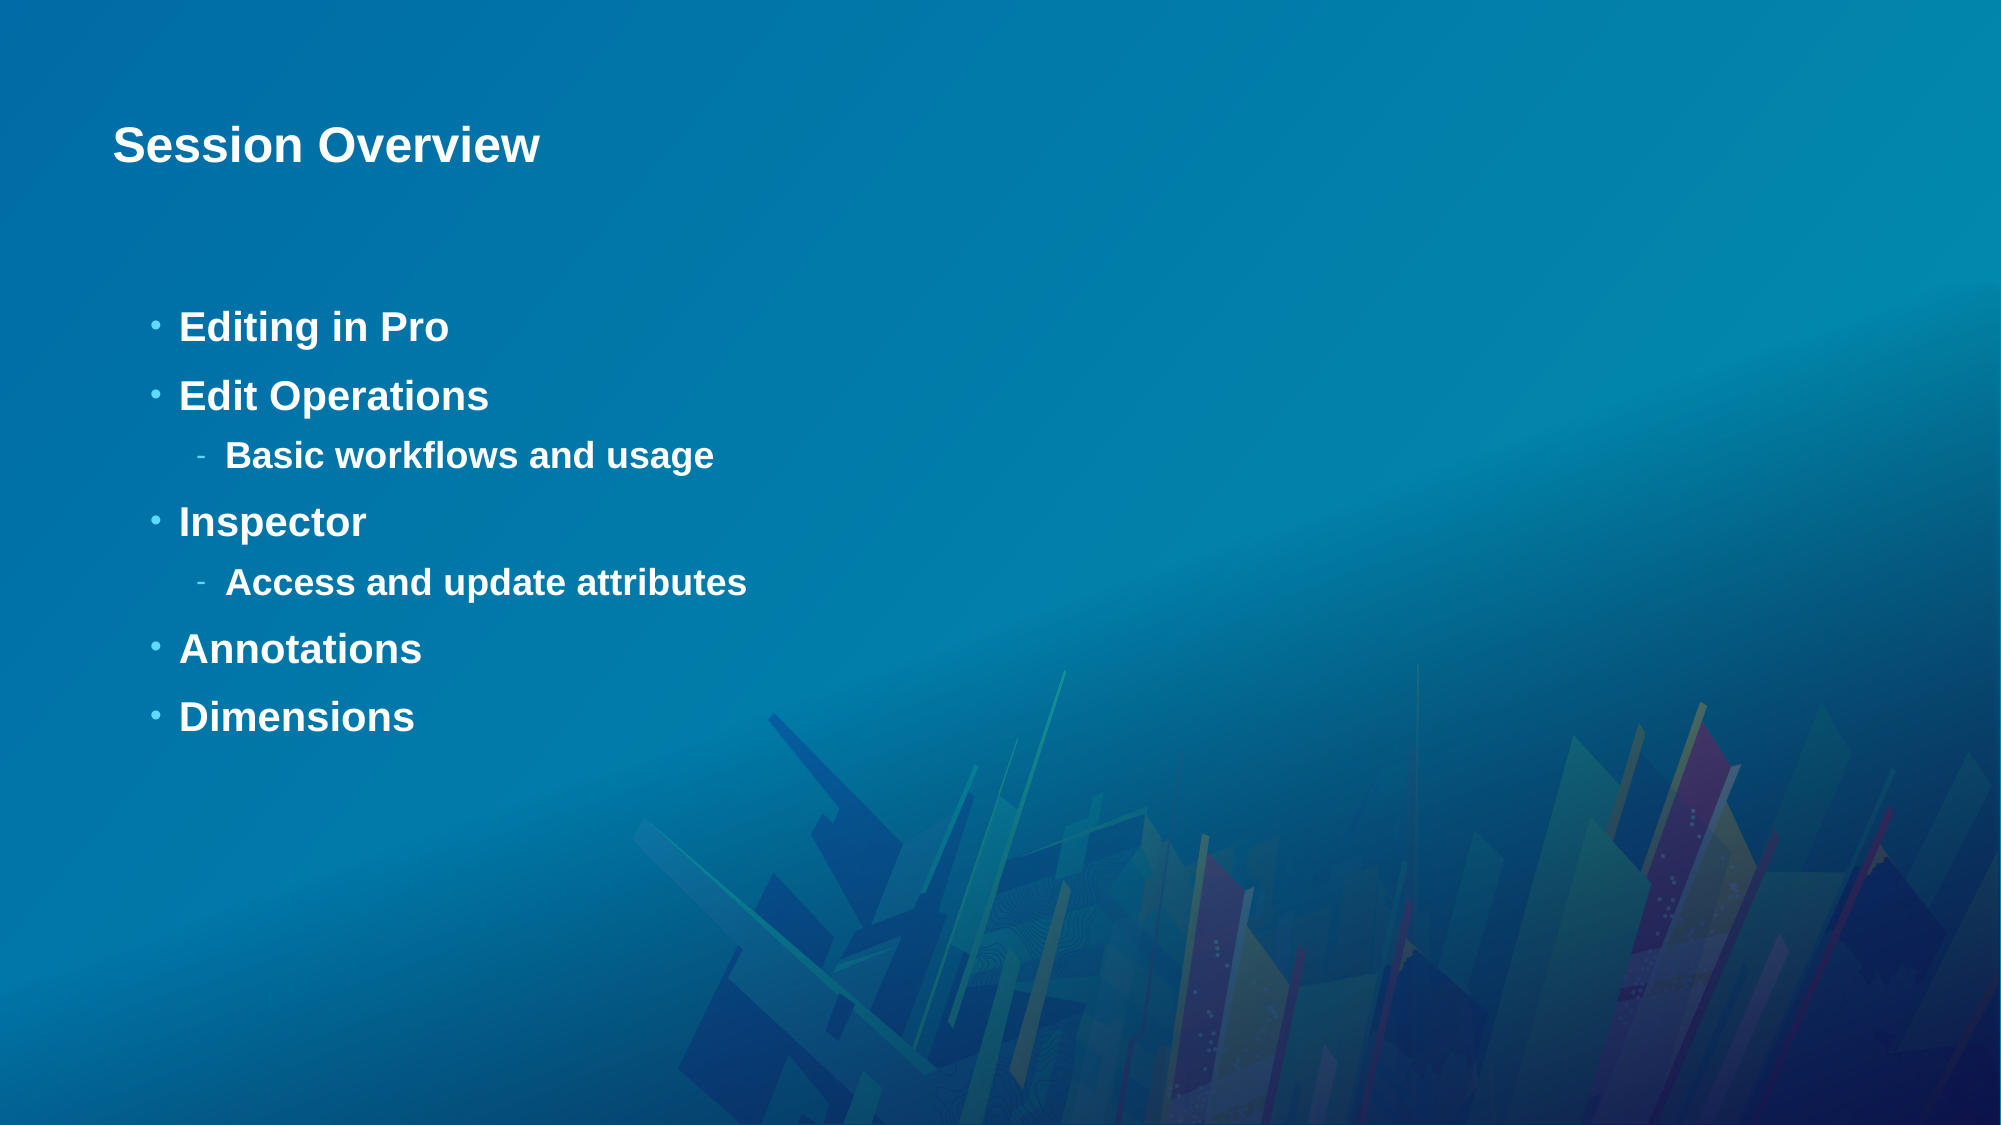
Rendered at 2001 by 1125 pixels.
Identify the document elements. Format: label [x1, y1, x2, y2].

text_box [0, 0, 2000, 1125]
